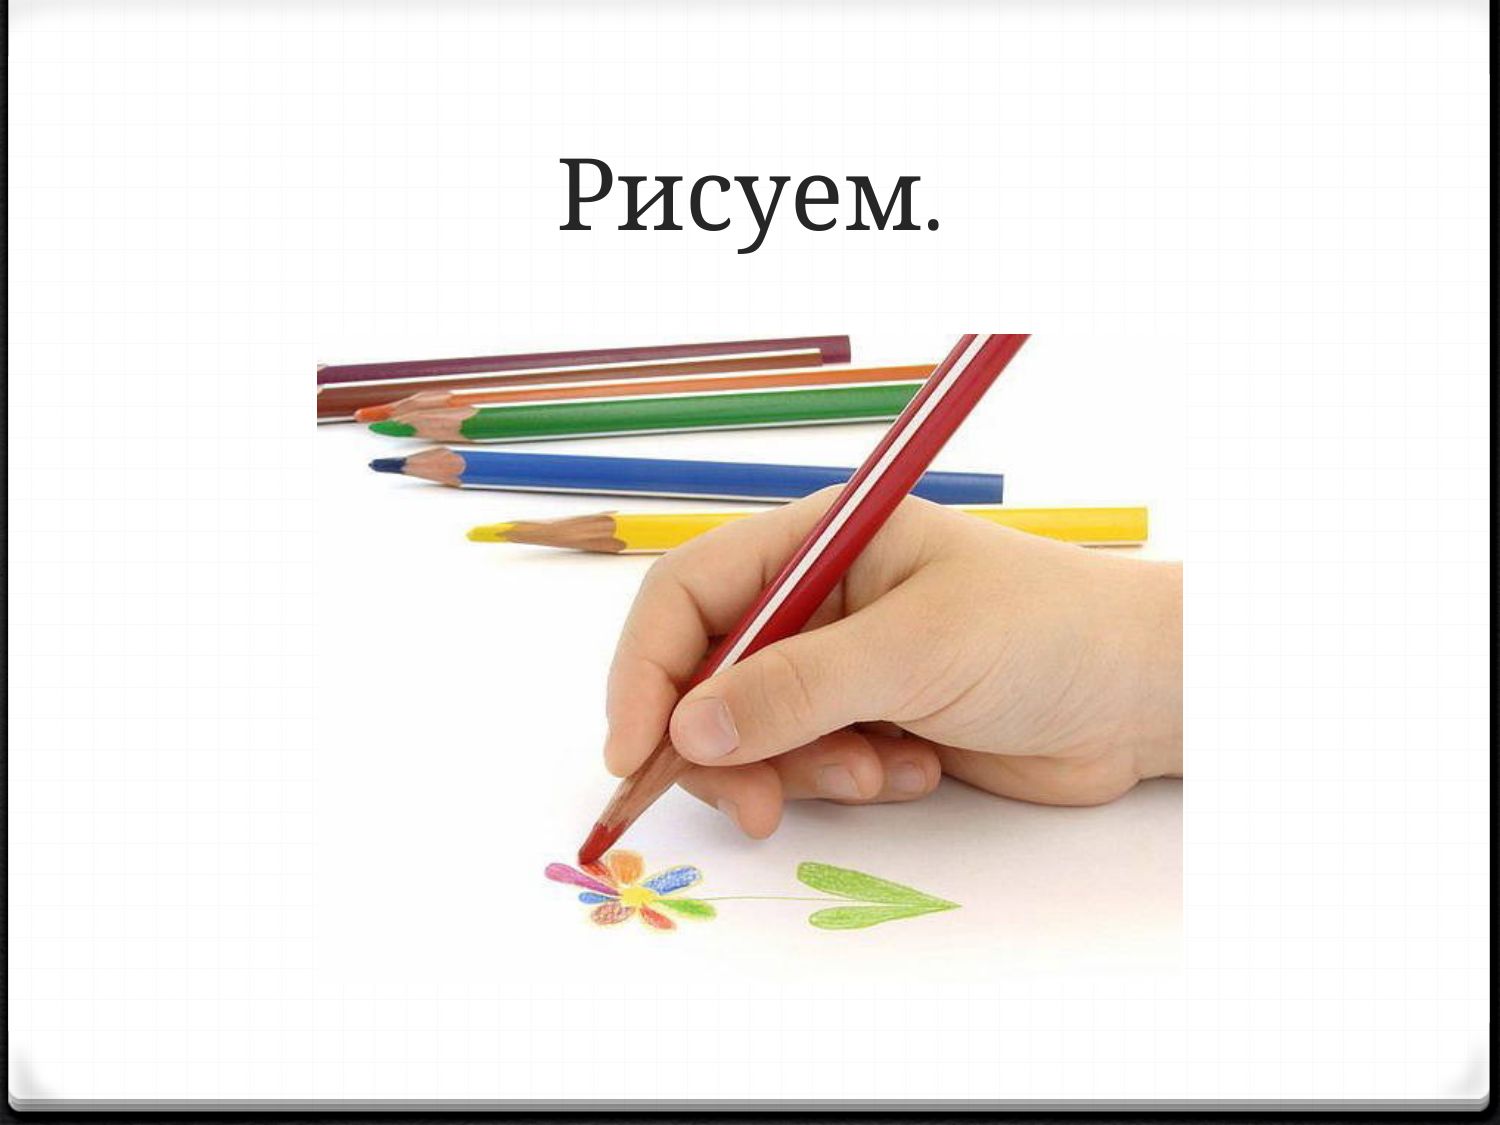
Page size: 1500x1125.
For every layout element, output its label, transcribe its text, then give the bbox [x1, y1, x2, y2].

title Рисуем. [90, 71, 1410, 309]
picture [0, 0, 1500, 1125]
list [317, 334, 1183, 983]
